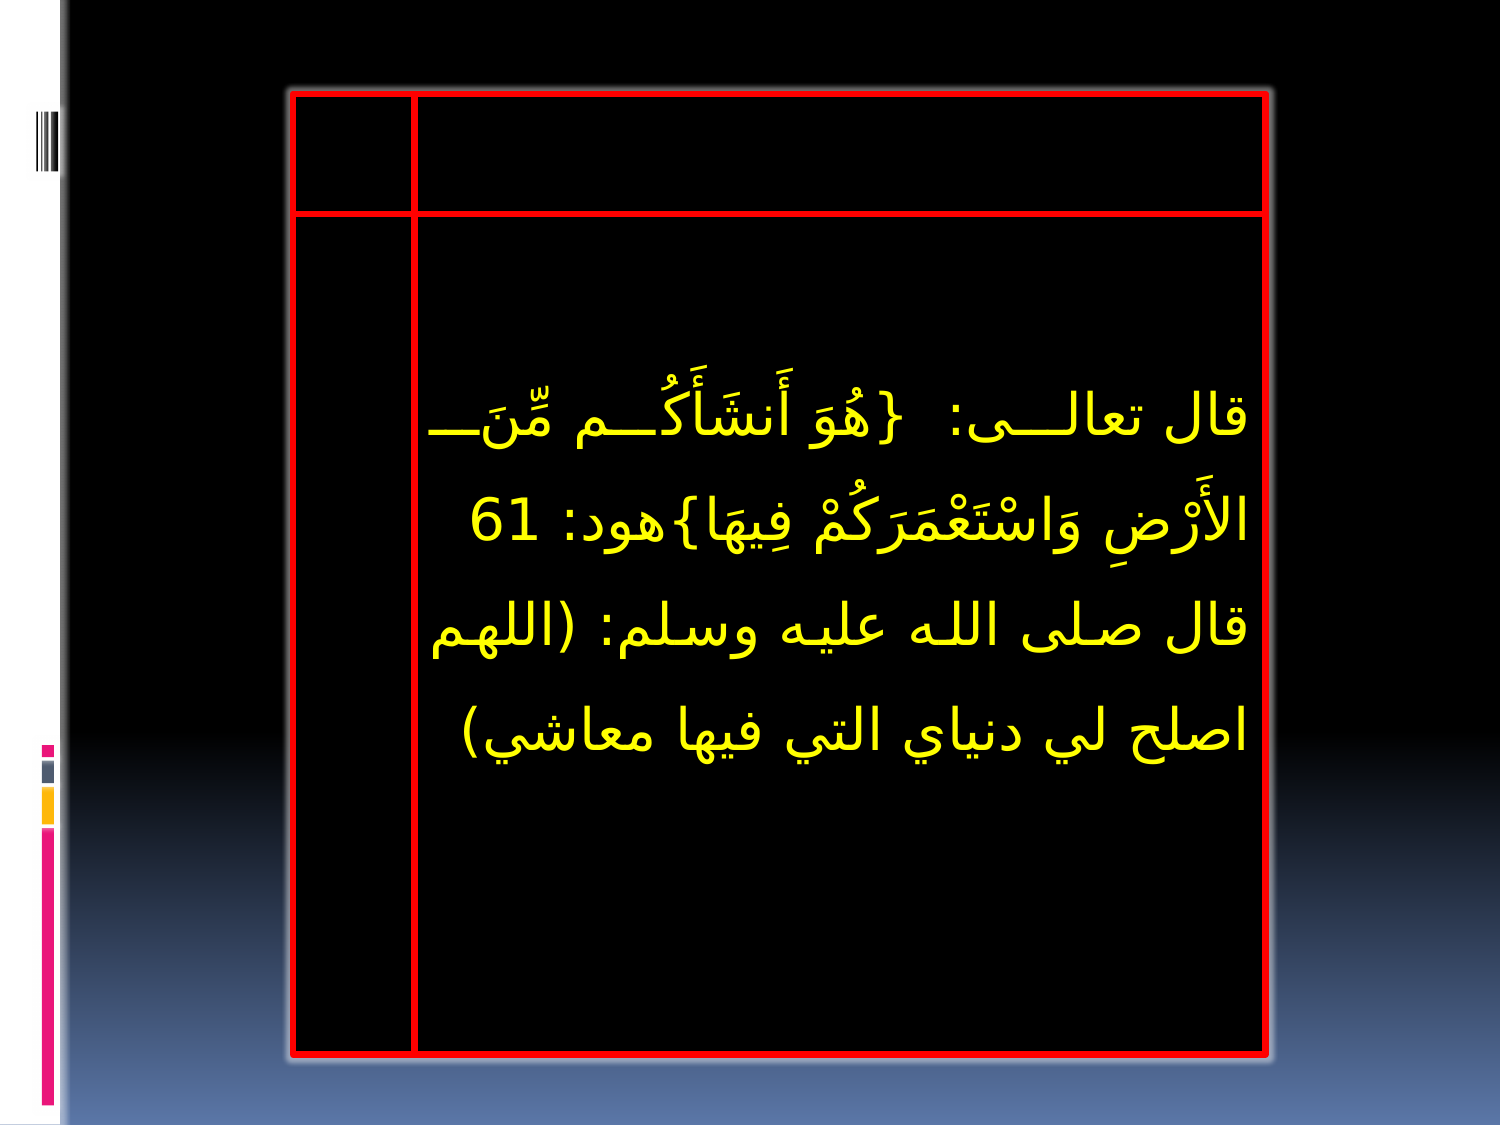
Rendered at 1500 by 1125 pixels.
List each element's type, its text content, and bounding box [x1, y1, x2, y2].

text_box قال تعالى: {هُوَ أَنشَأَكُم مِّنَ الأَرْضِ وَاسْتَعْمَرَكُمْ فِيهَا}هود: 61 قال صلى الله عليه وسلم: (اللهم اصلح لي دنياي التي فيها معاشي) [290, 91, 1269, 1058]
